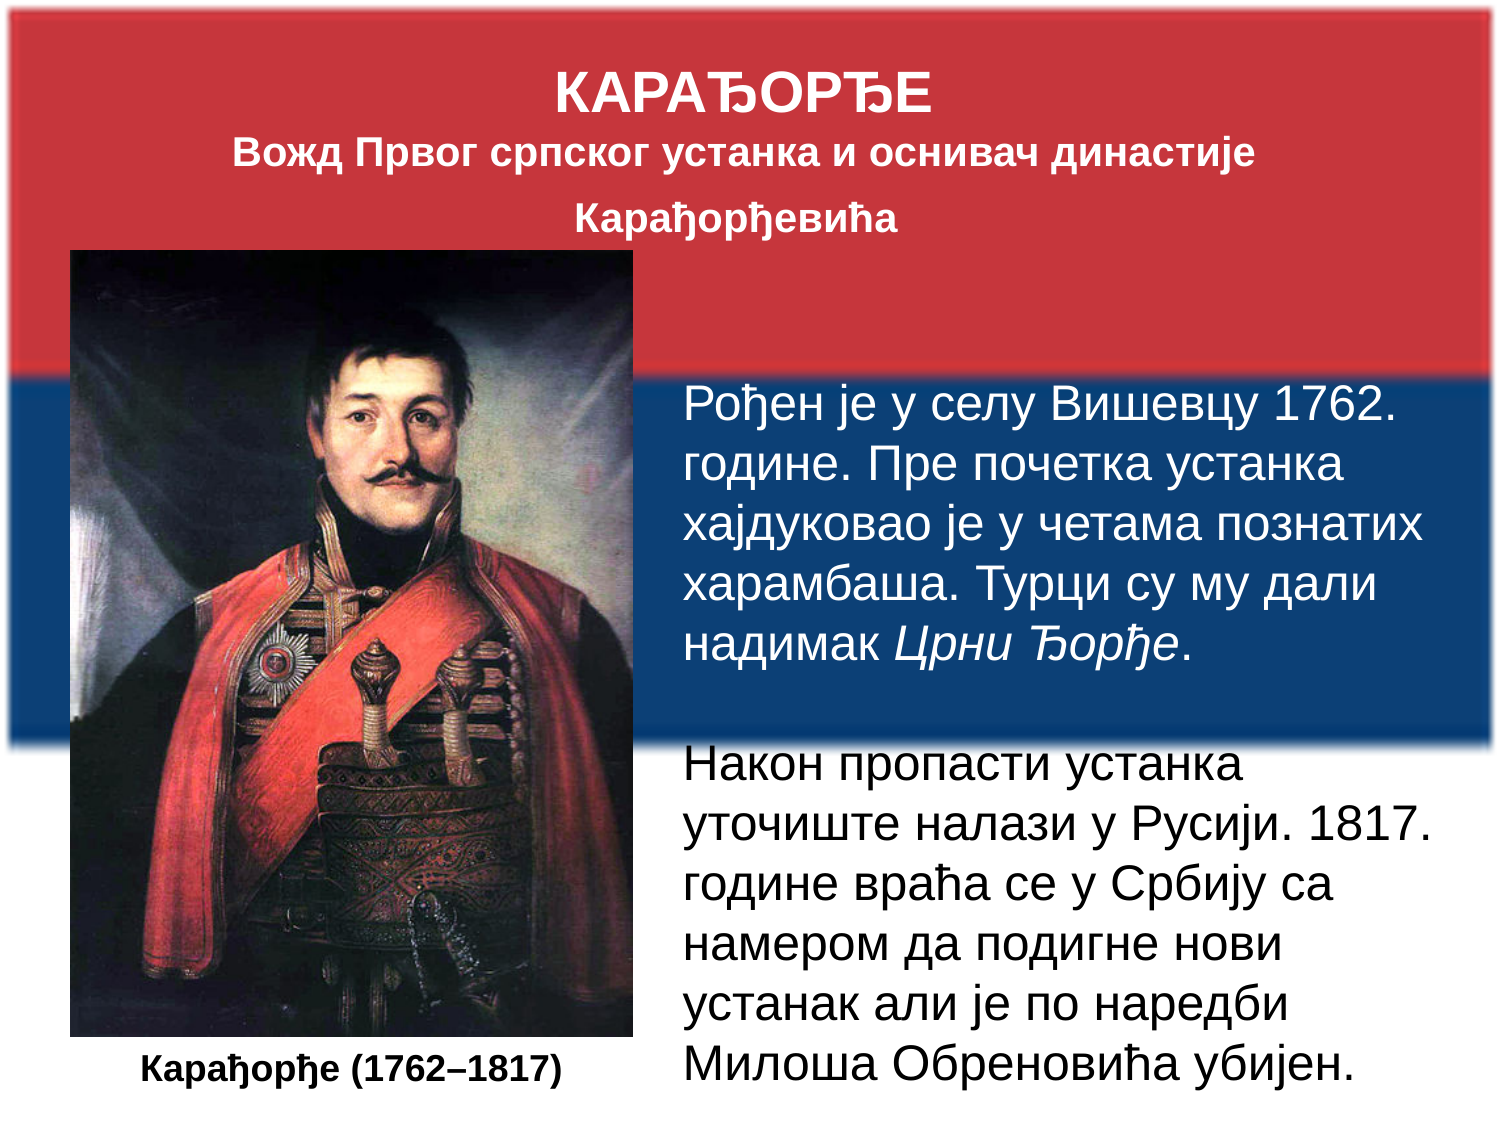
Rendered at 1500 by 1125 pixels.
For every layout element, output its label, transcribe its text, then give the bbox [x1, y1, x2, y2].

picture [0, 0, 1500, 1125]
text_box КАРАЂОРЂЕ Вожд Првог српског устанка и оснивач династије Карађорђевића [117, 46, 1372, 252]
text_box Карађорђе (1762–1817) [70, 1043, 633, 1096]
text_box Рођен је у селу Вишевцу 1762. године. Пре почетка устанка хајдуковао је у четама познатих харамбаша. Турци су му дали надимак Црни Ђорђе. Након пропасти устанка уточиште налази у Русији. 1817. године враћа се у Србију са намером да подигне нови устанак али је по наредби Милоша Обреновића убијен. [667, 363, 1465, 1098]
